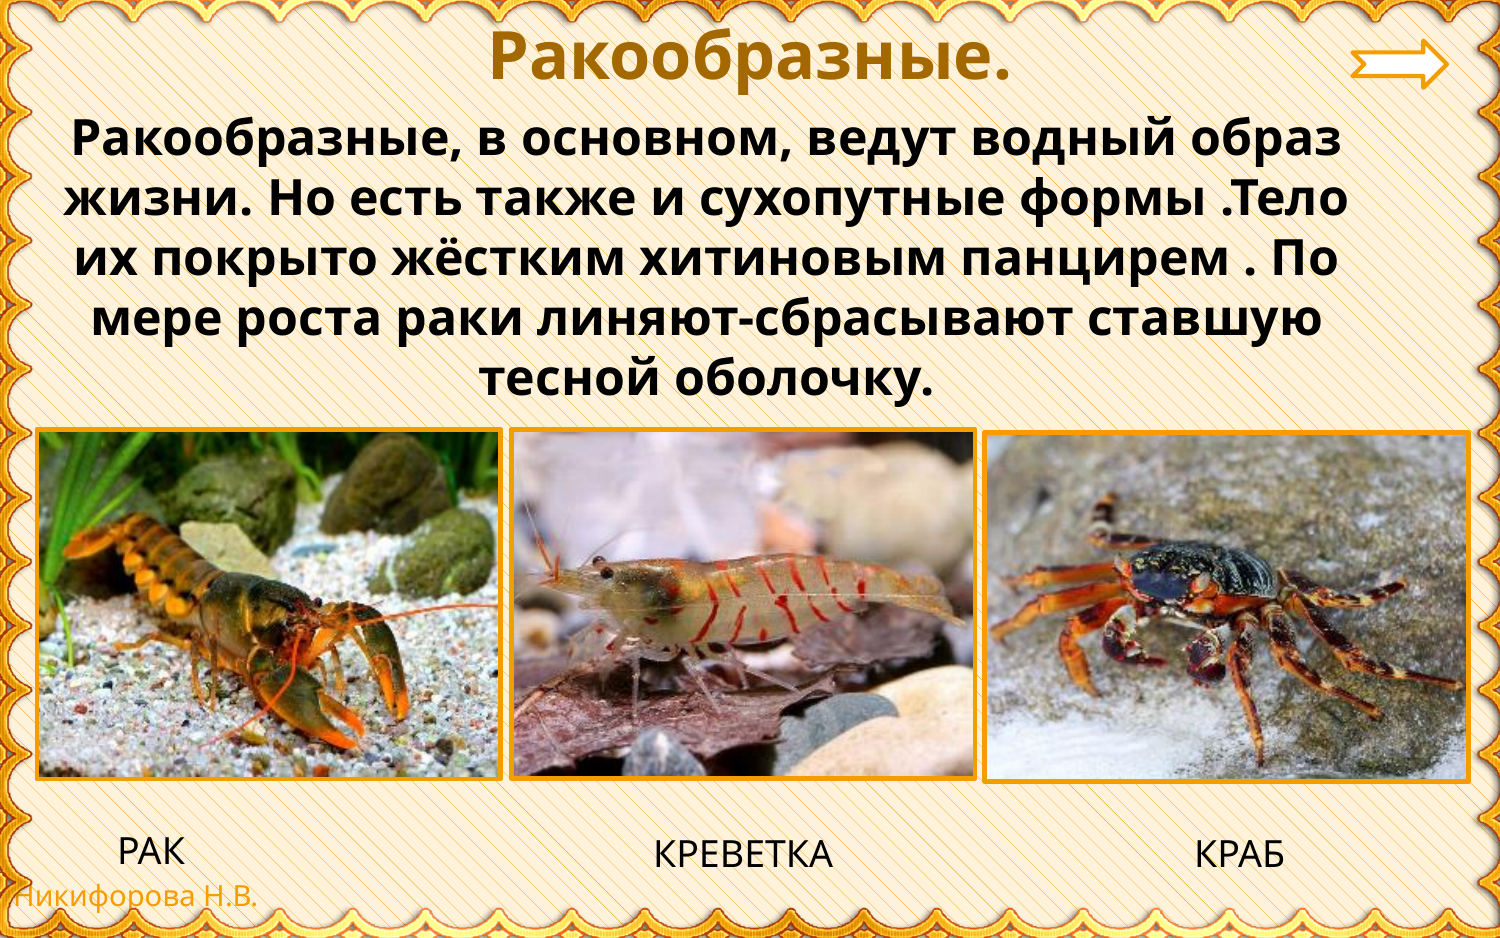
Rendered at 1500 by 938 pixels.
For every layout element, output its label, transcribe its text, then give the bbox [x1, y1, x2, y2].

text_box Ракообразные, в основном, ведут водный образ жизни. Но есть также и сухопутные формы .Тело их покрыто жёстким хитиновым панцирем . По мере роста раки линяют-сбрасывают ставшую тесной оболочку. [39, 97, 1374, 413]
text_box КРАБ [1055, 823, 1424, 883]
picture [0, 0, 1500, 938]
text_box РАК [102, 819, 200, 879]
text_box [1350, 38, 1450, 90]
text_box КРЕВЕТКА [559, 823, 928, 883]
text_box Ракообразные. [206, 5, 1294, 103]
